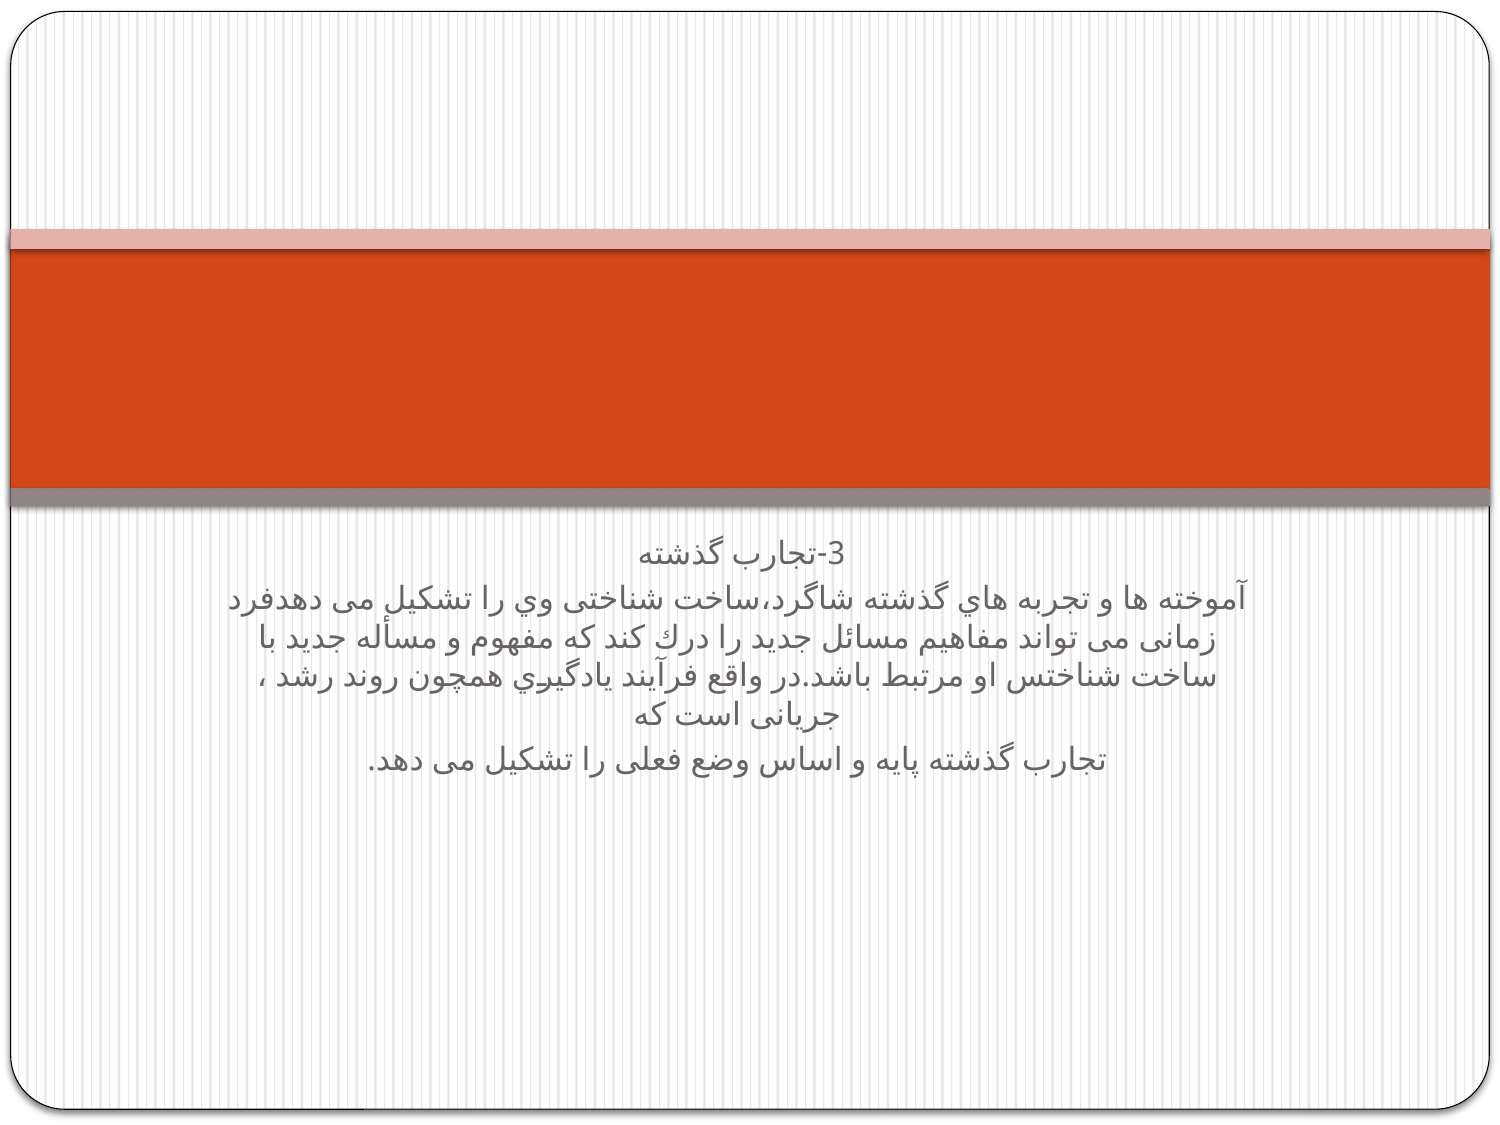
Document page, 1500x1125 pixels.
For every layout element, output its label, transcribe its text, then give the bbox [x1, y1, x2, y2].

subtitle 3-تجارب گذشته آموخته ها و تجربه هاي گذشته شاگرد،ساخت شناختی وي را تشکیل می دهدفرد زمانی می تواند مفاهیم مسائل جدید را درك کند که مفهوم و مسأله جدید با ساخت شناختس او مرتبط باشد.در واقع فرآیند یادگیري همچون روند رشد ، جریانی است که تجارب گذشته پایه و اساس وضع فعلی را تشکیل می دهد. [212, 525, 1263, 788]
